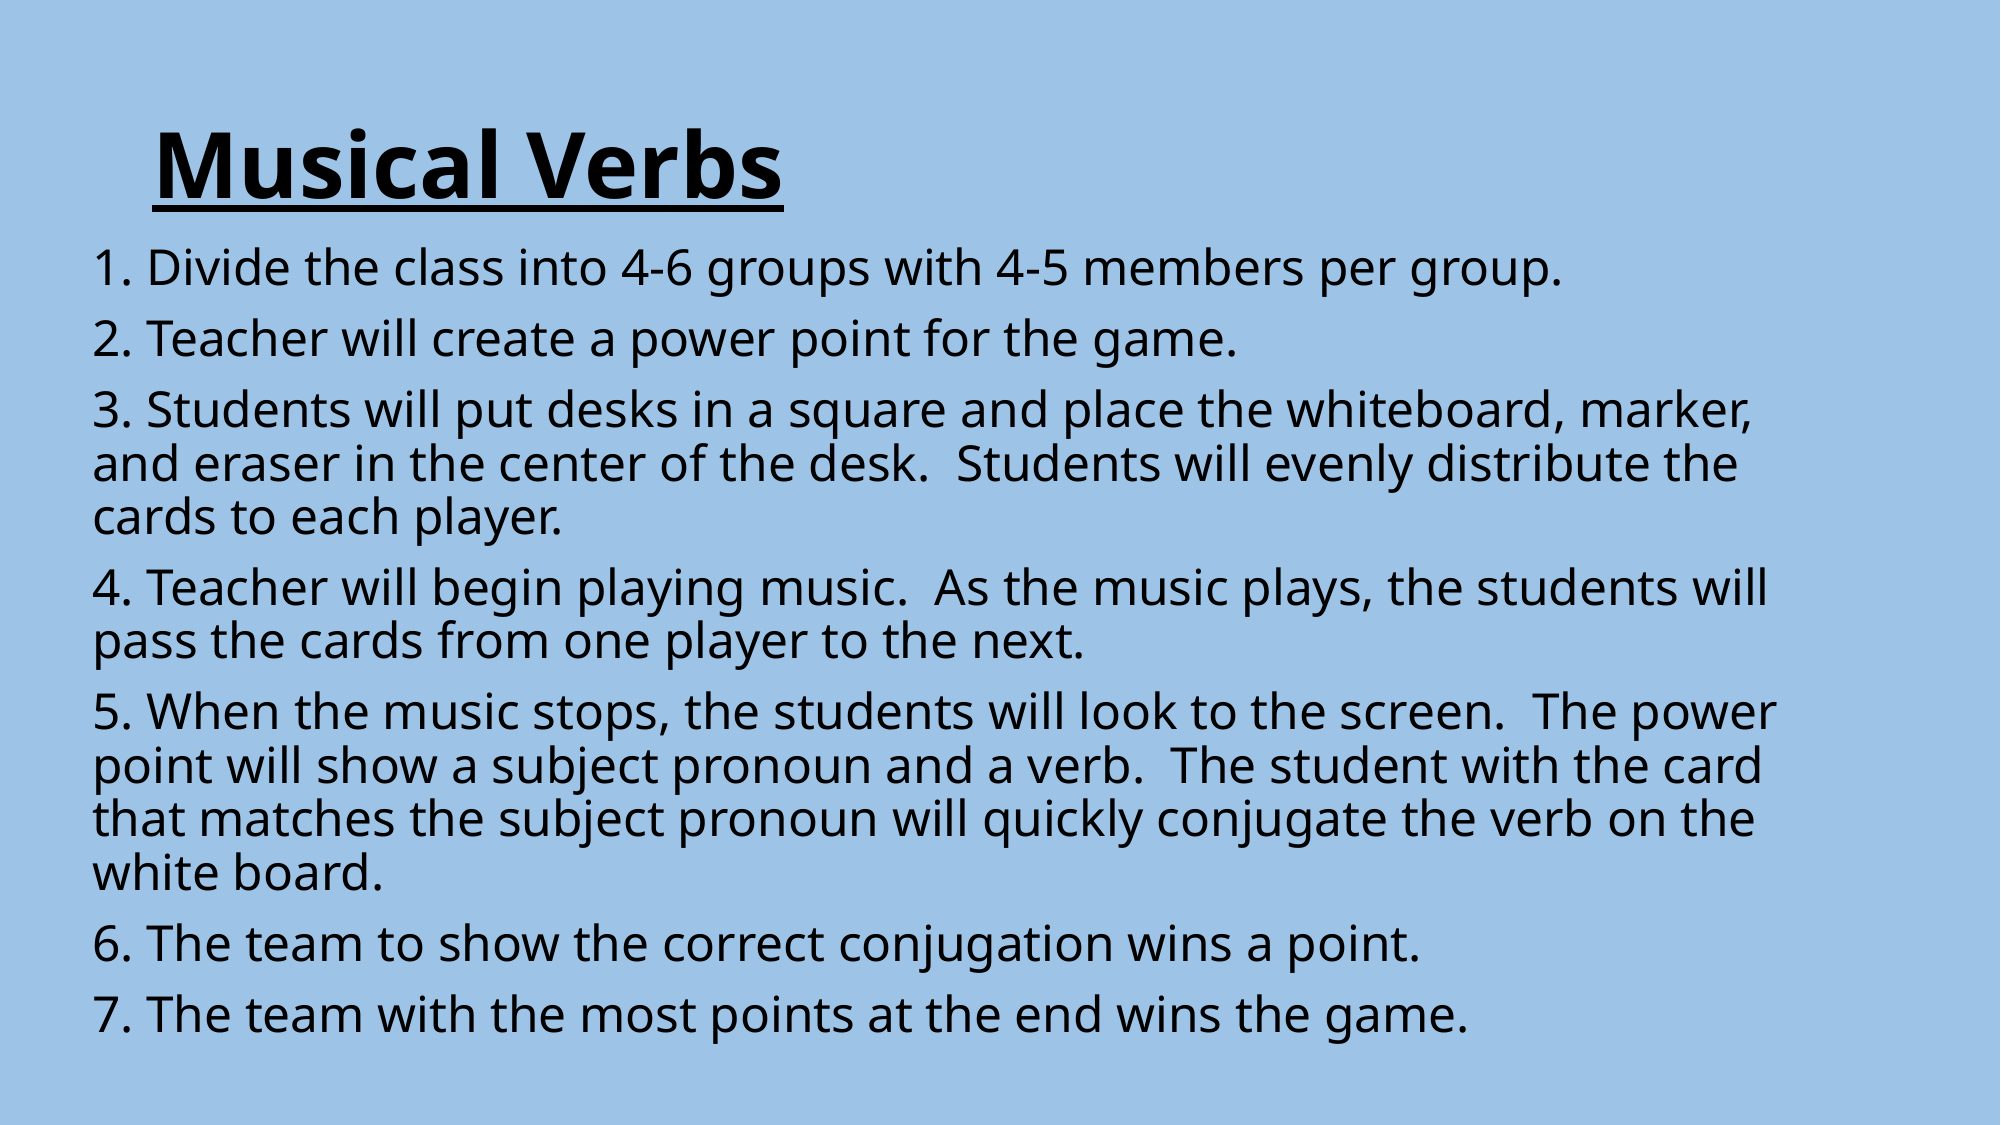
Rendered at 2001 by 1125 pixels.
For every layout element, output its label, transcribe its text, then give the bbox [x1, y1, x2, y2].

list 1. Divide the class into 4-6 groups with 4-5 members per group. 2. Teacher will create a power point for the game. 3. Students will put desks in a square and place the whiteboard, marker, and eraser in the center of the desk. Students will evenly distribute the cards to each player. 4. Teacher will begin playing music. As the music plays, the students will pass the cards from one player to the next. 5. When the music stops, the students will look to the screen. The power point will show a subject pronoun and a verb. The student with the card that matches the subject pronoun will quickly conjugate the verb on the white board. 6. The team to show the correct conjugation wins a point. 7. The team with the most points at the end wins the game. [77, 235, 1863, 1053]
title Musical Verbs [137, 59, 1863, 235]
